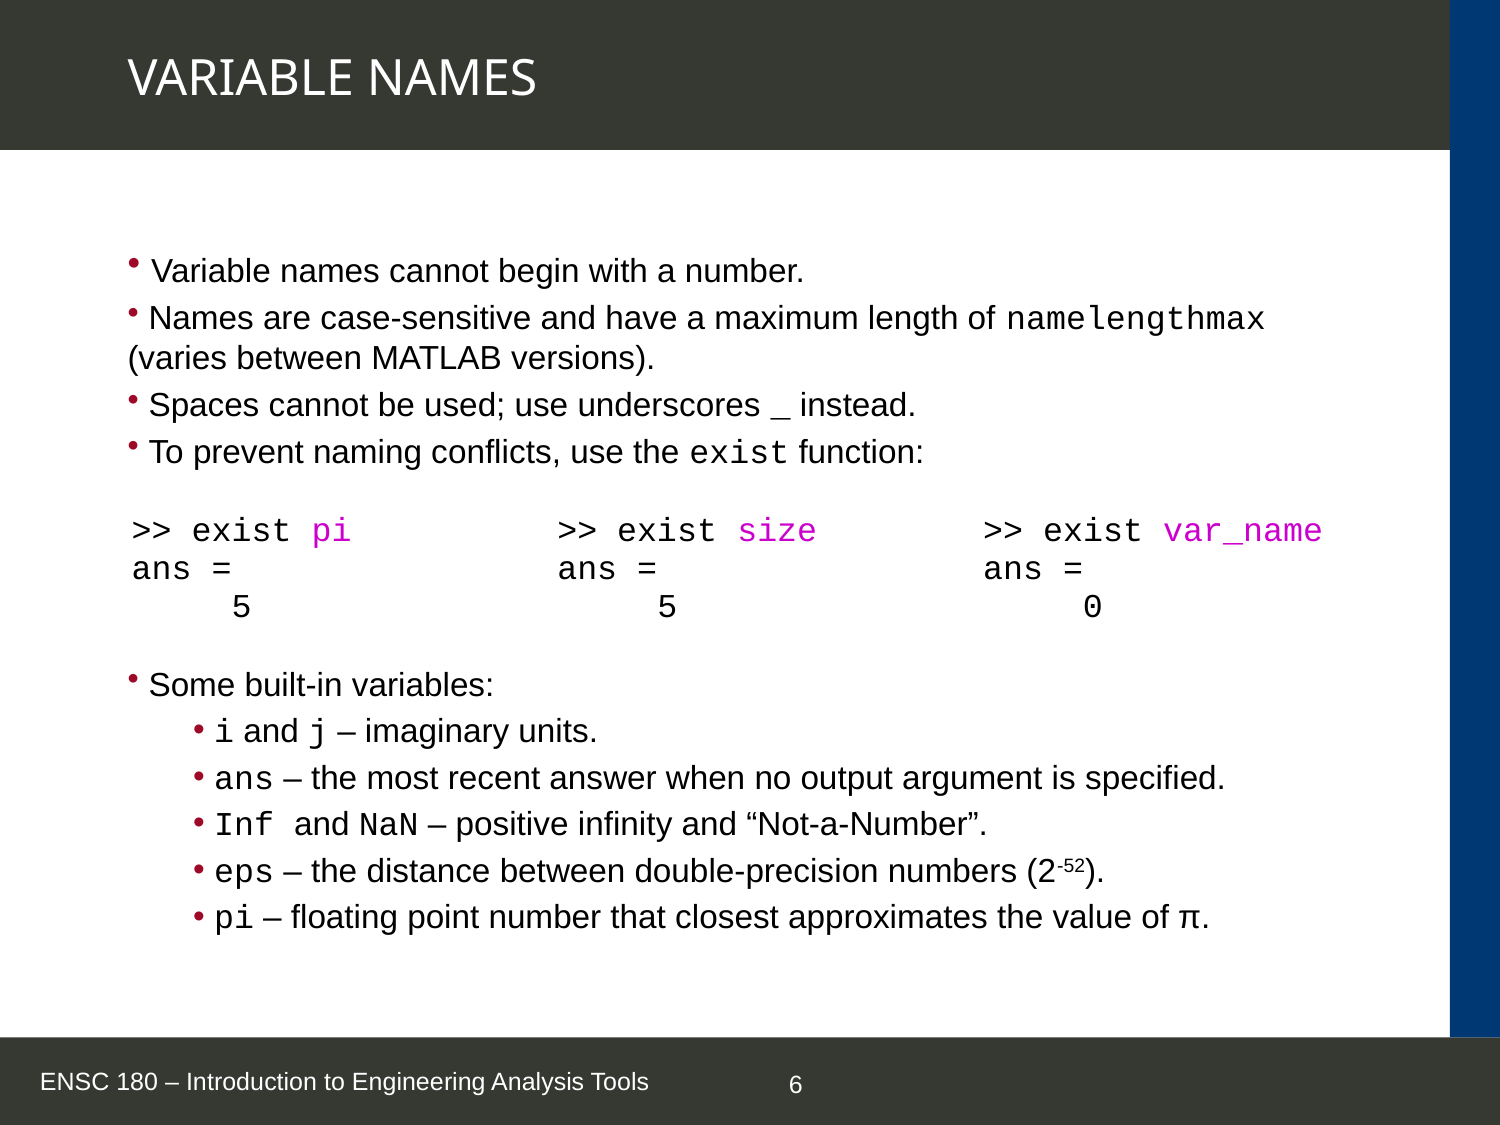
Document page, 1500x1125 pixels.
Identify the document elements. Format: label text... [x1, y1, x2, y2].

table_header >> exist var_name ans = 0 [968, 506, 1394, 648]
table_header >> exist pi ans = 5 [117, 506, 542, 648]
footer ENSC 180 – Introduction to Engineering Analysis Tools [24, 1057, 740, 1113]
table_header >> exist size ans = 5 [542, 506, 968, 648]
list Variable names cannot begin with a number. Names are case-sensitive and have a maximum length of namelengthmax (varies between MATLAB versions). Spaces cannot be used; use underscores _ instead. To prevent naming conflicts, use the exist function: Some built-in variables: i and j – imaginary units. ans – the most recent answer when no output argument is specified. Inf and NaN – positive infinity and “Not-a-Number”. eps – the distance between double-precision numbers (2-52). pi – floating point number that closest approximates the value of π. [112, 237, 1388, 1029]
title VARIABLE NAMES [112, 37, 1450, 138]
